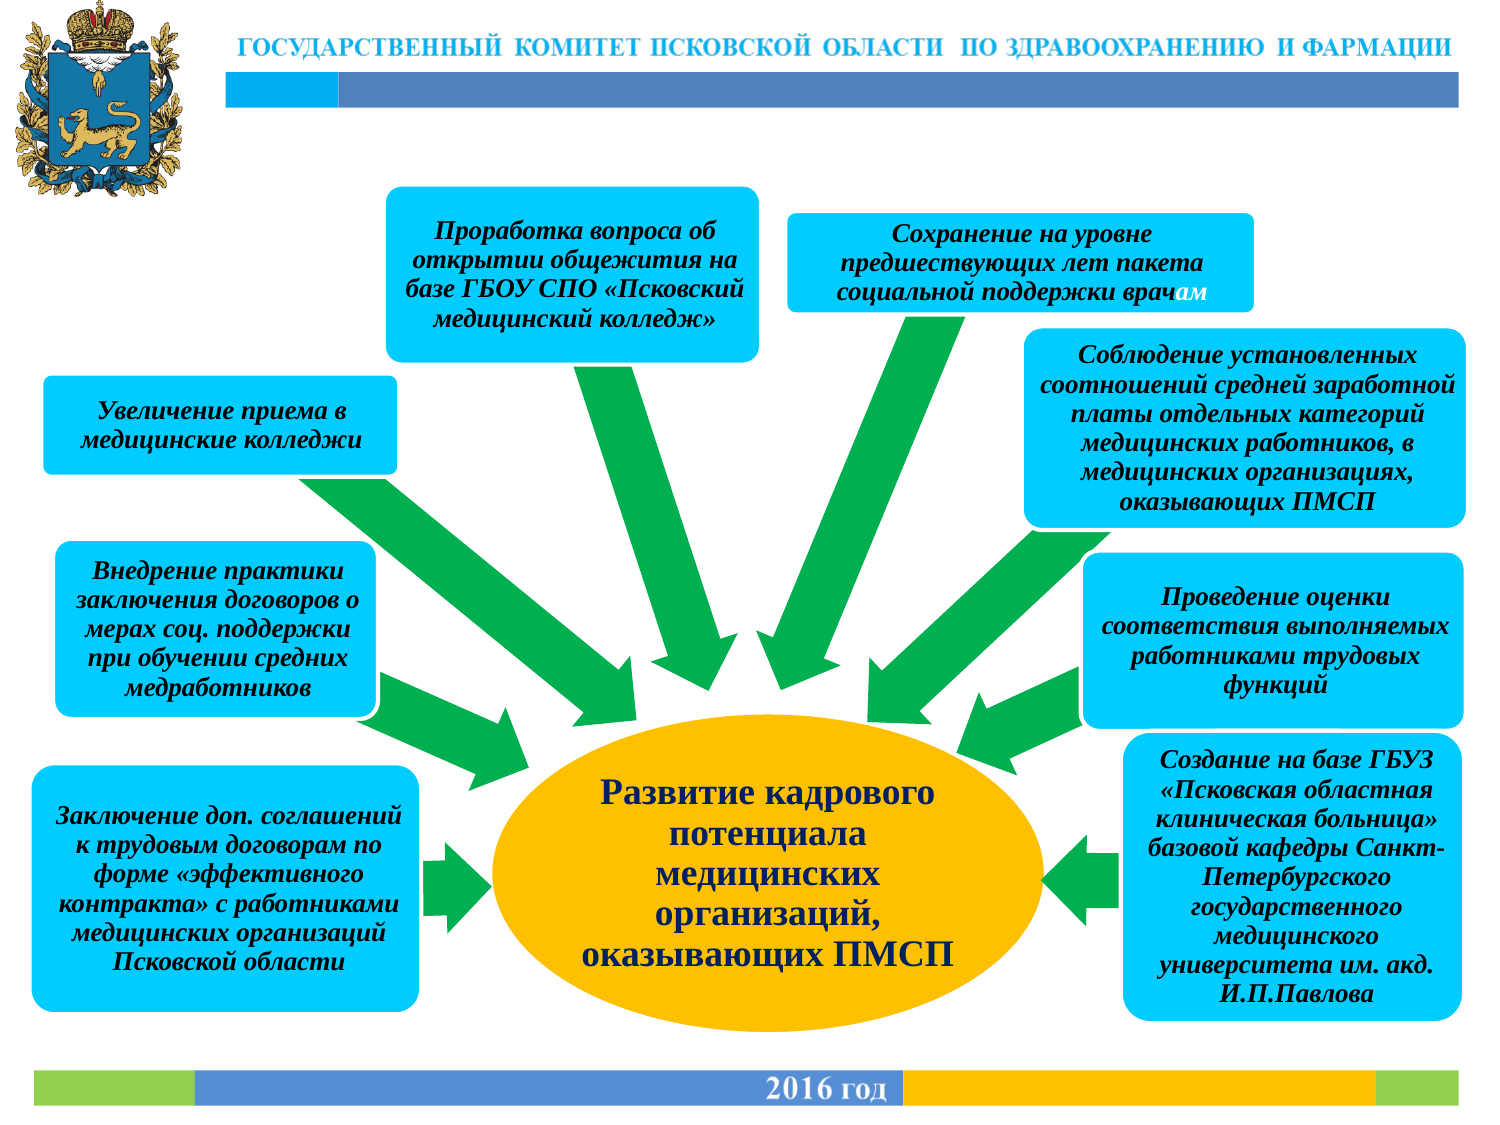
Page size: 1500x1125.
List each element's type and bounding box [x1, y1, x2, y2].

text_box [29, 160, 1483, 1059]
picture [714, 1059, 940, 1125]
picture [0, 0, 197, 197]
picture [206, 16, 1482, 77]
